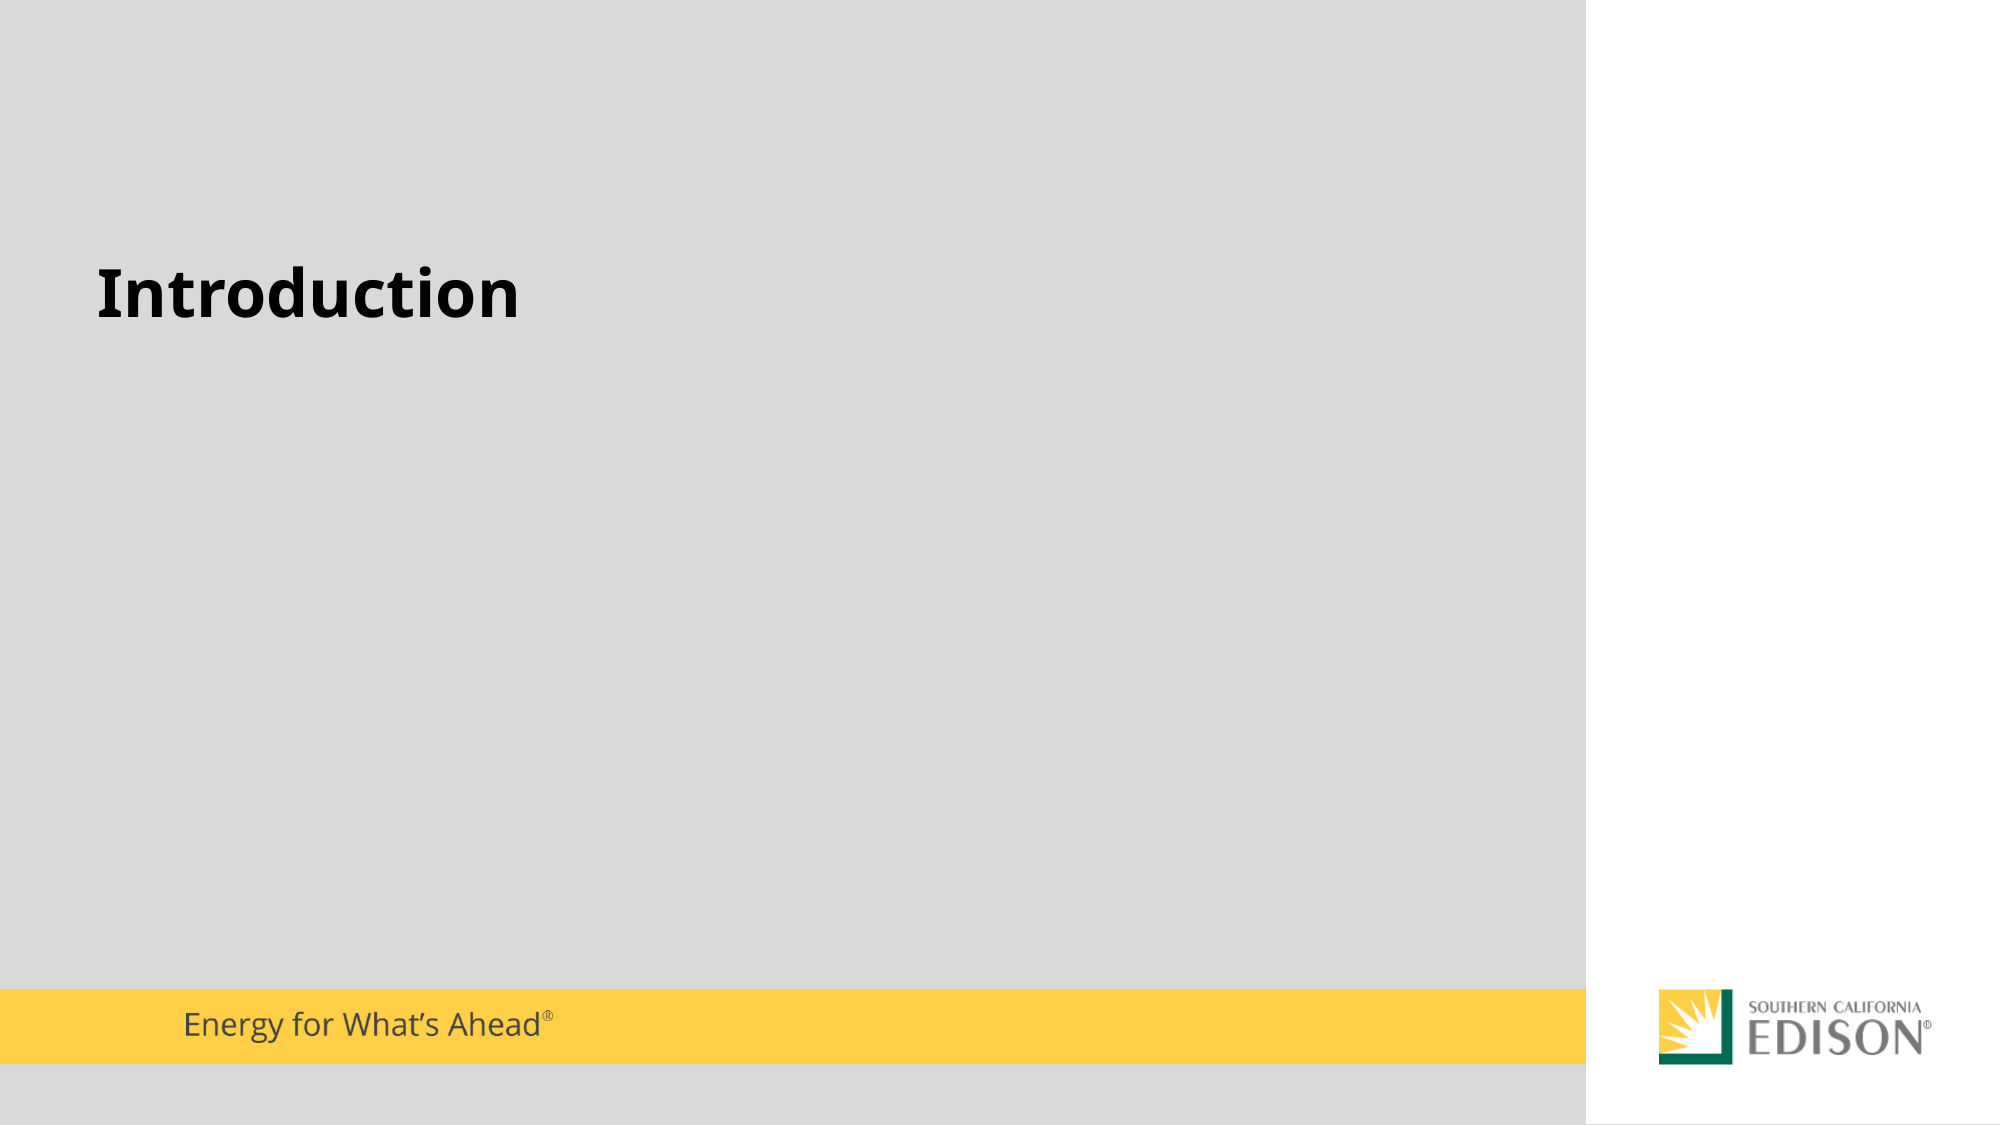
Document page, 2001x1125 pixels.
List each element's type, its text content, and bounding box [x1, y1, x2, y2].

picture [1659, 989, 1932, 1065]
title Introduction [82, 187, 1236, 405]
picture [186, 1010, 553, 1043]
